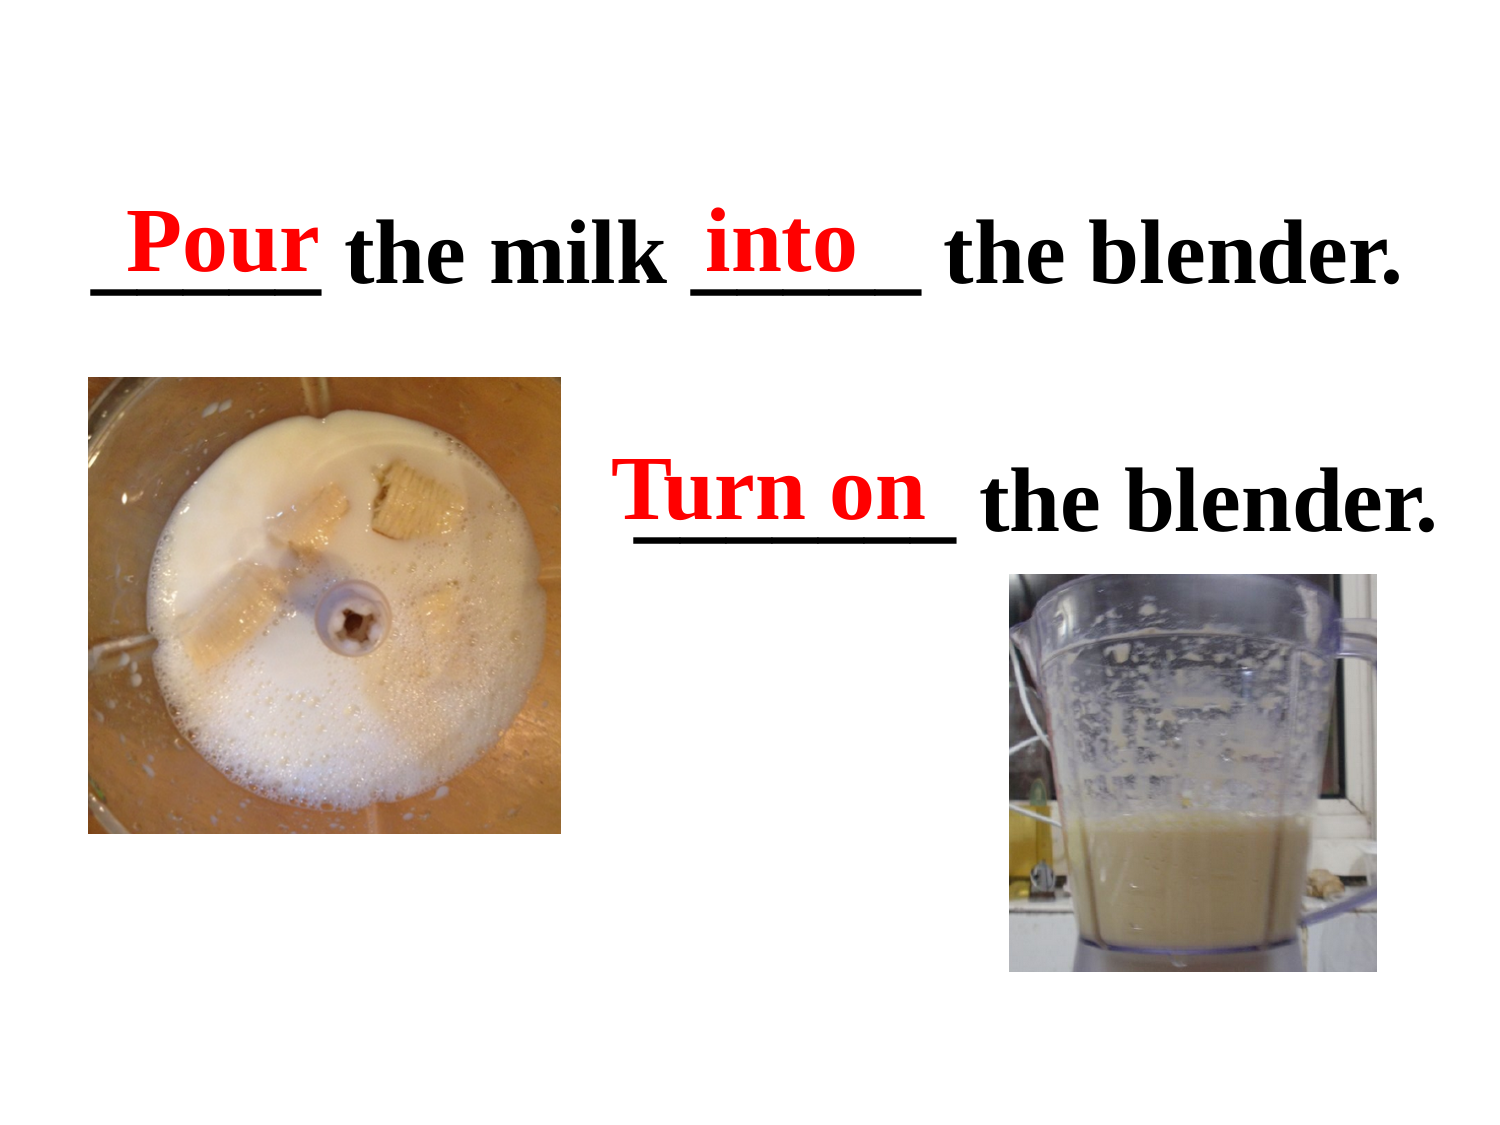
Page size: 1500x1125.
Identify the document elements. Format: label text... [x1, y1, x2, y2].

text_box _______ the blender. [620, 432, 1500, 558]
picture [88, 377, 562, 835]
text_box Pour [112, 172, 441, 298]
text_box into [690, 172, 1019, 298]
text_box Turn on [596, 420, 1058, 546]
picture [1009, 573, 1378, 972]
text_box _____ the milk _____ the blender. [76, 184, 1500, 310]
